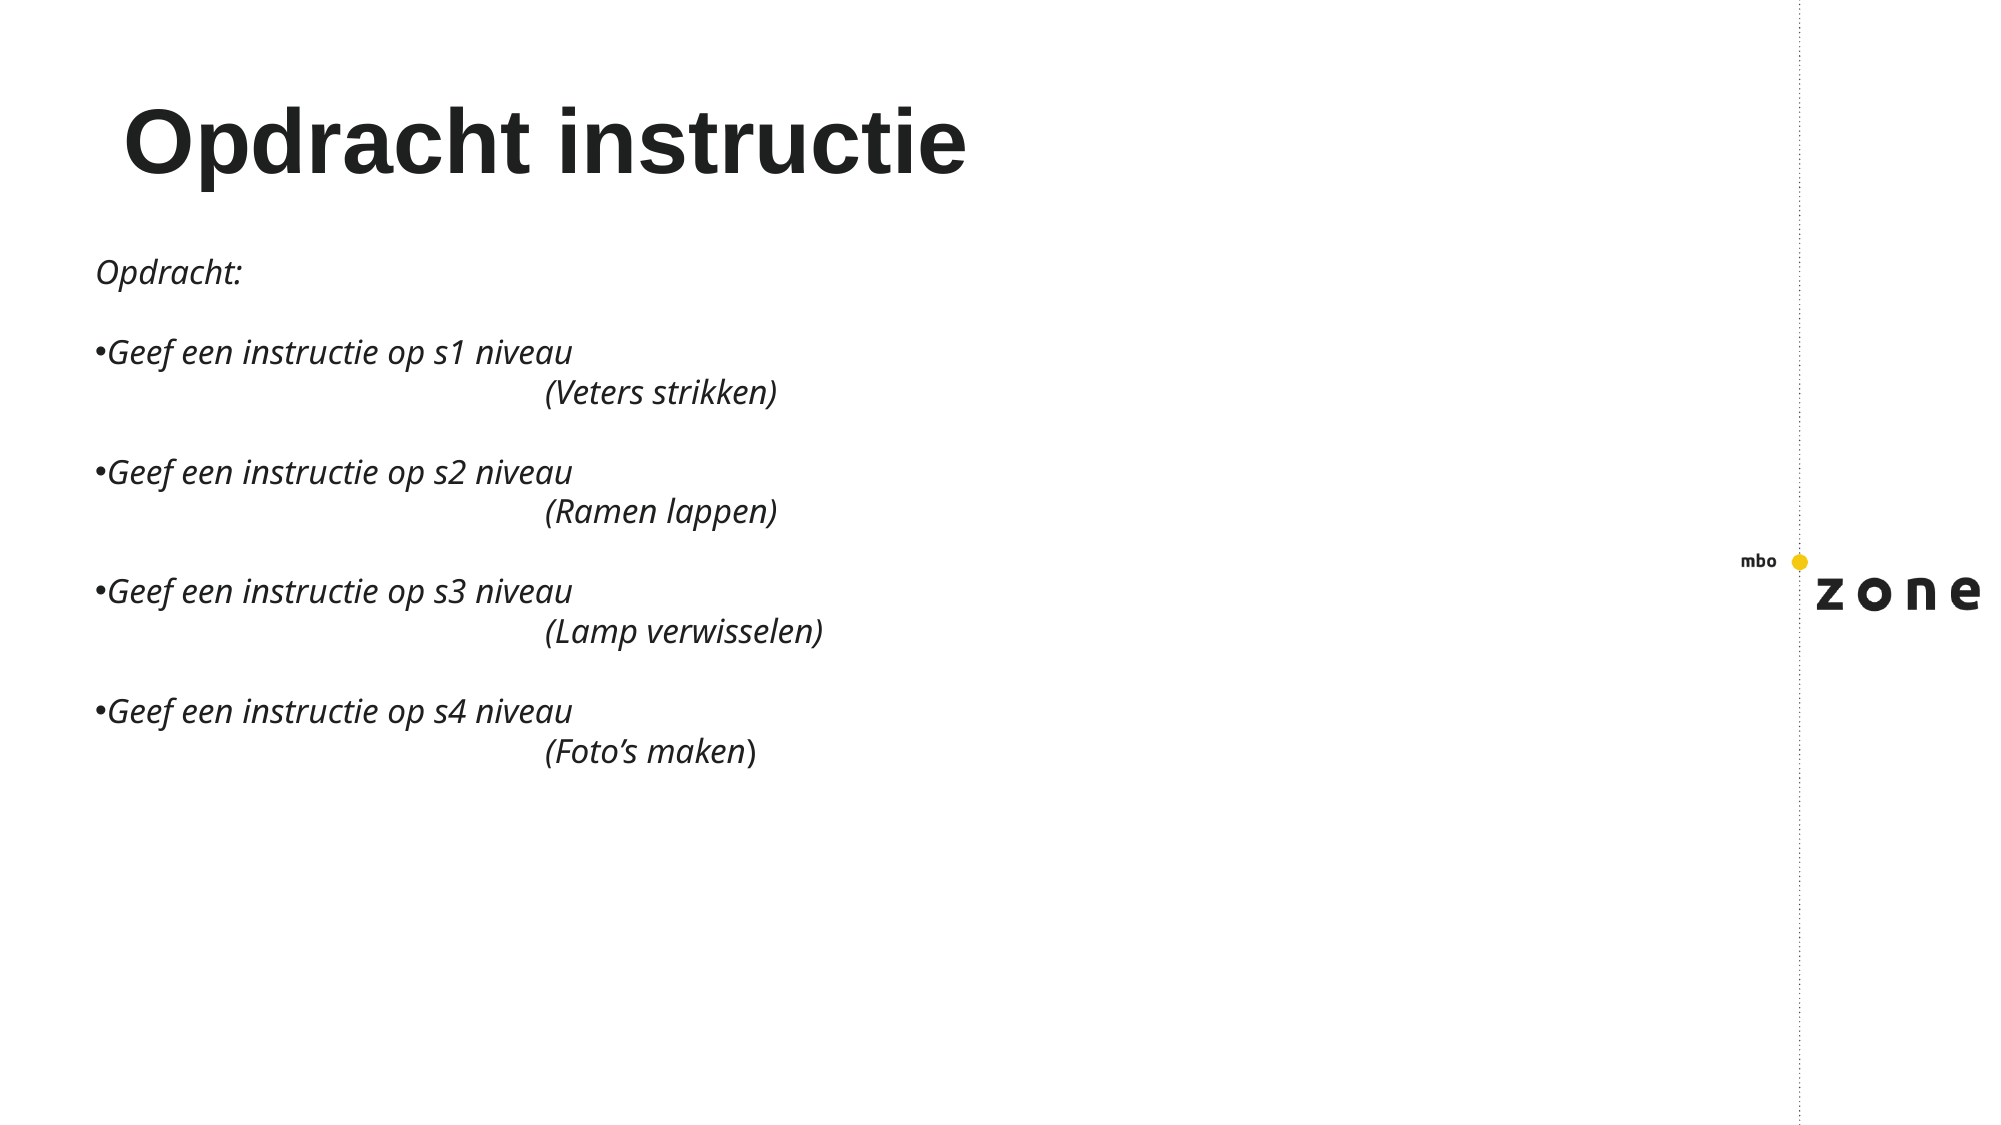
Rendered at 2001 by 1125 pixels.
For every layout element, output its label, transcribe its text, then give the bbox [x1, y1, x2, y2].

list Opdracht: Geef een instructie op s1 niveau (Veters strikken) Geef een instructie op s2 niveau (Ramen lappen) Geef een instructie op s3 niveau (Lamp verwisselen) Geef een instructie op s4 niveau (Foto’s maken) [95, 251, 1700, 1010]
picture [1596, 0, 2001, 1125]
title Opdracht instructie [124, 94, 1362, 213]
